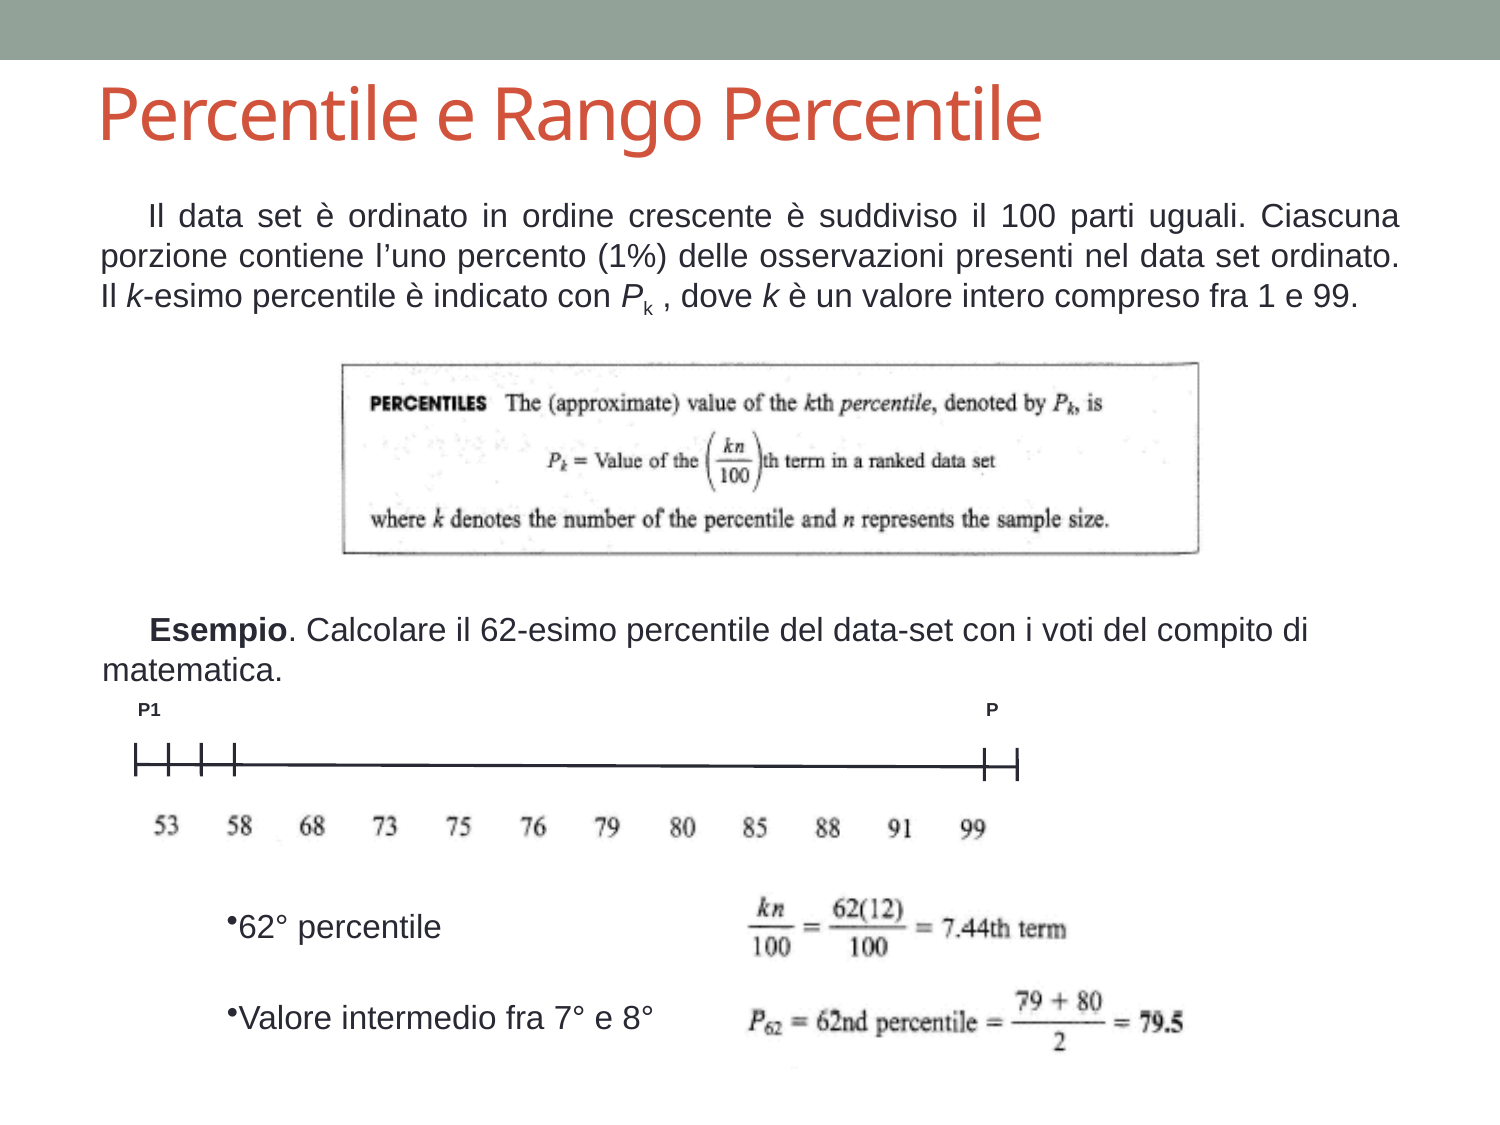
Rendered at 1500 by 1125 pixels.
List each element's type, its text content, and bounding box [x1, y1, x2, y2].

picture [721, 973, 1205, 1069]
text_box Il data set è ordinato in ordine crescente è suddiviso il 100 parti uguali. Ciascuna porzione contiene l’uno percento (1%) delle osservazioni presenti nel data set ordinato. Il k-esimo percentile è indicato con Pk , dove k è un valore intero compreso fra 1 e 99. [85, 186, 1417, 325]
text_box Esempio. Calcolare il 62-esimo percentile del data-set con i voti del compito di matematica. [87, 600, 1419, 696]
picture [133, 795, 1019, 871]
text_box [122, 690, 1060, 782]
picture [721, 887, 1080, 972]
title Percentile e Rango Percentile [81, 58, 1417, 163]
picture [327, 357, 1212, 562]
text_box 62° percentile [129, 897, 488, 953]
text_box Valore intermedio fra 7° e 8° [129, 988, 698, 1044]
